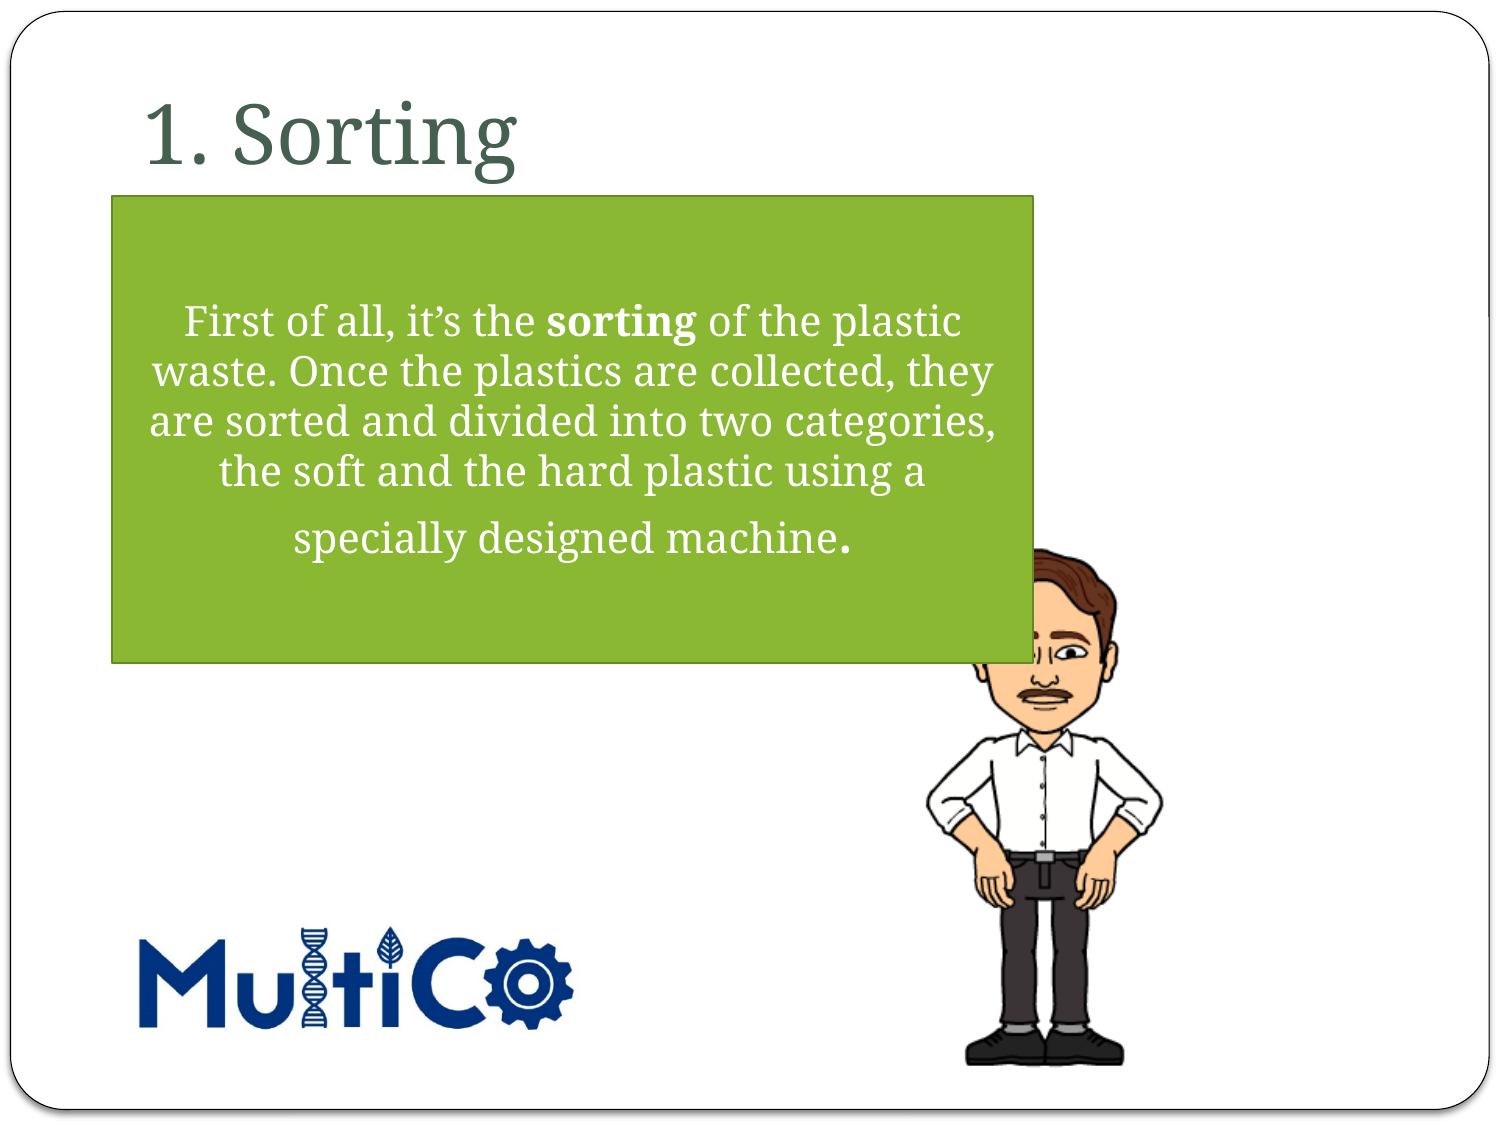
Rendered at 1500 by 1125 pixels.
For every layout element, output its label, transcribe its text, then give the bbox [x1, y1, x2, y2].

picture [885, 491, 1243, 1092]
title 1. Sorting [127, 8, 1403, 197]
list First of all, it’s the sorting of the plastic waste. Once the plastics are collected, they are sorted and divided into two categories, the soft and the hard plastic using a specially designed machine. [111, 195, 1034, 664]
picture [123, 904, 590, 1051]
